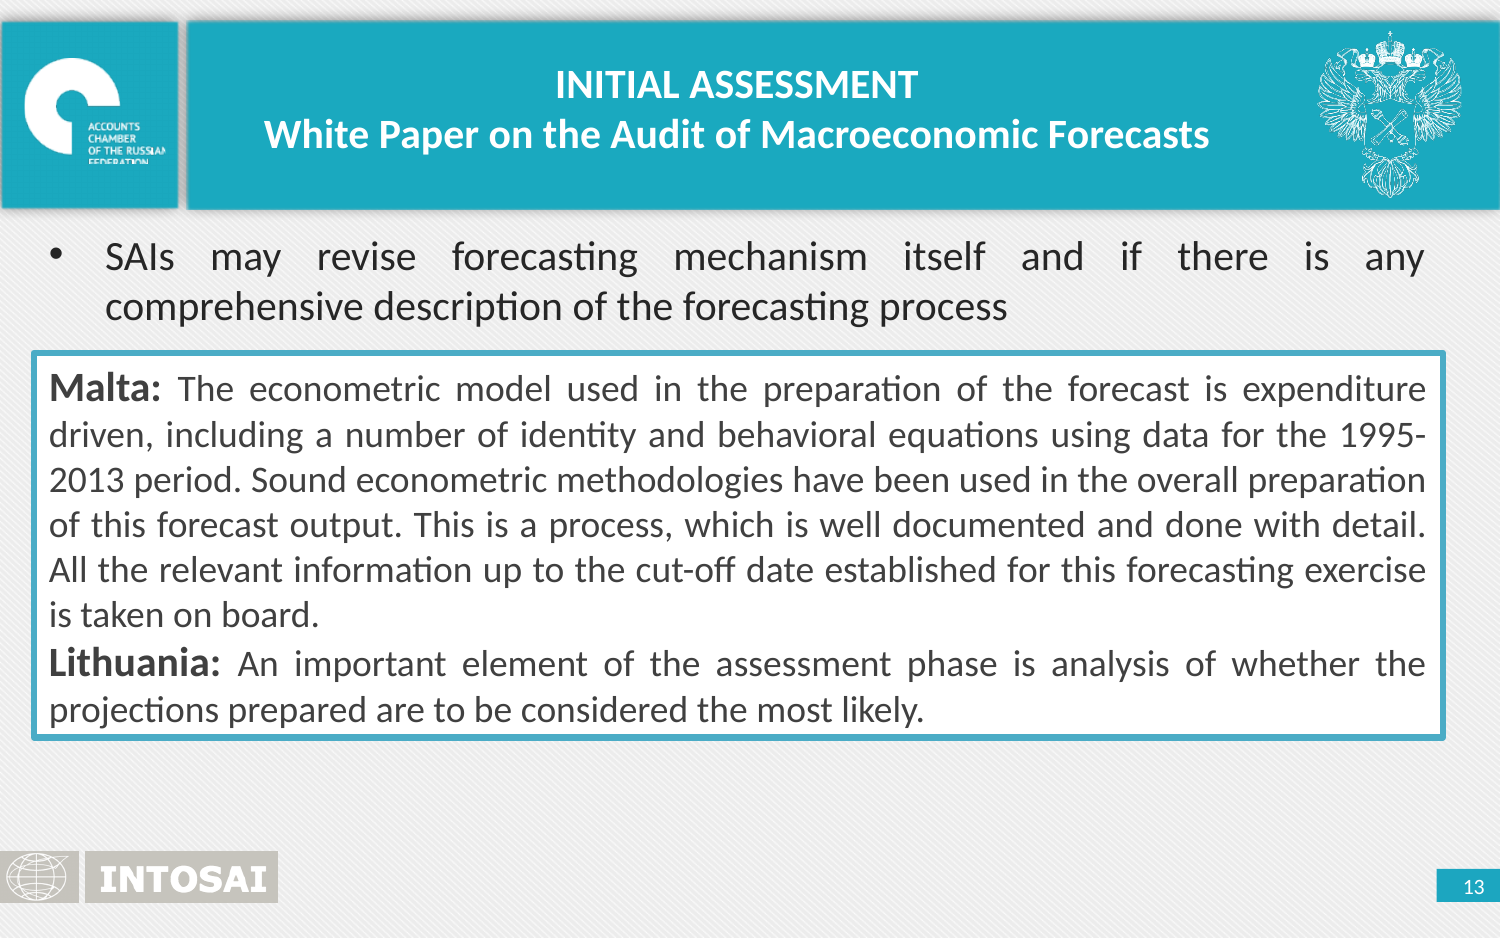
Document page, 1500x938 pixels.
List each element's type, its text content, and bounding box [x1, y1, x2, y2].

text_box Malta: The econometric model used in the preparation of the forecast is expenditure driven, including a number of identity and behavioral equations using data for the 1995-2013 period. Sound econometric methodologies have been used in the overall preparation of this forecast output. This is a process, which is well documented and done with detail. All the relevant information up to the cut-off date established for this forecasting exercise is taken on board. Lithuania: An important element of the assessment phase is analysis of whether the projections prepared are to be considered the most likely. [31, 350, 1446, 741]
text_box INITIAL ASSESSMENT White Paper on the Audit of Macroeconomic Forecasts [219, 49, 1255, 165]
text_box SAIs may revise forecasting mechanism itself and if there is any comprehensive description of the forecasting process [33, 221, 1441, 336]
text_box [29, 239, 1346, 464]
picture [0, 0, 1500, 938]
